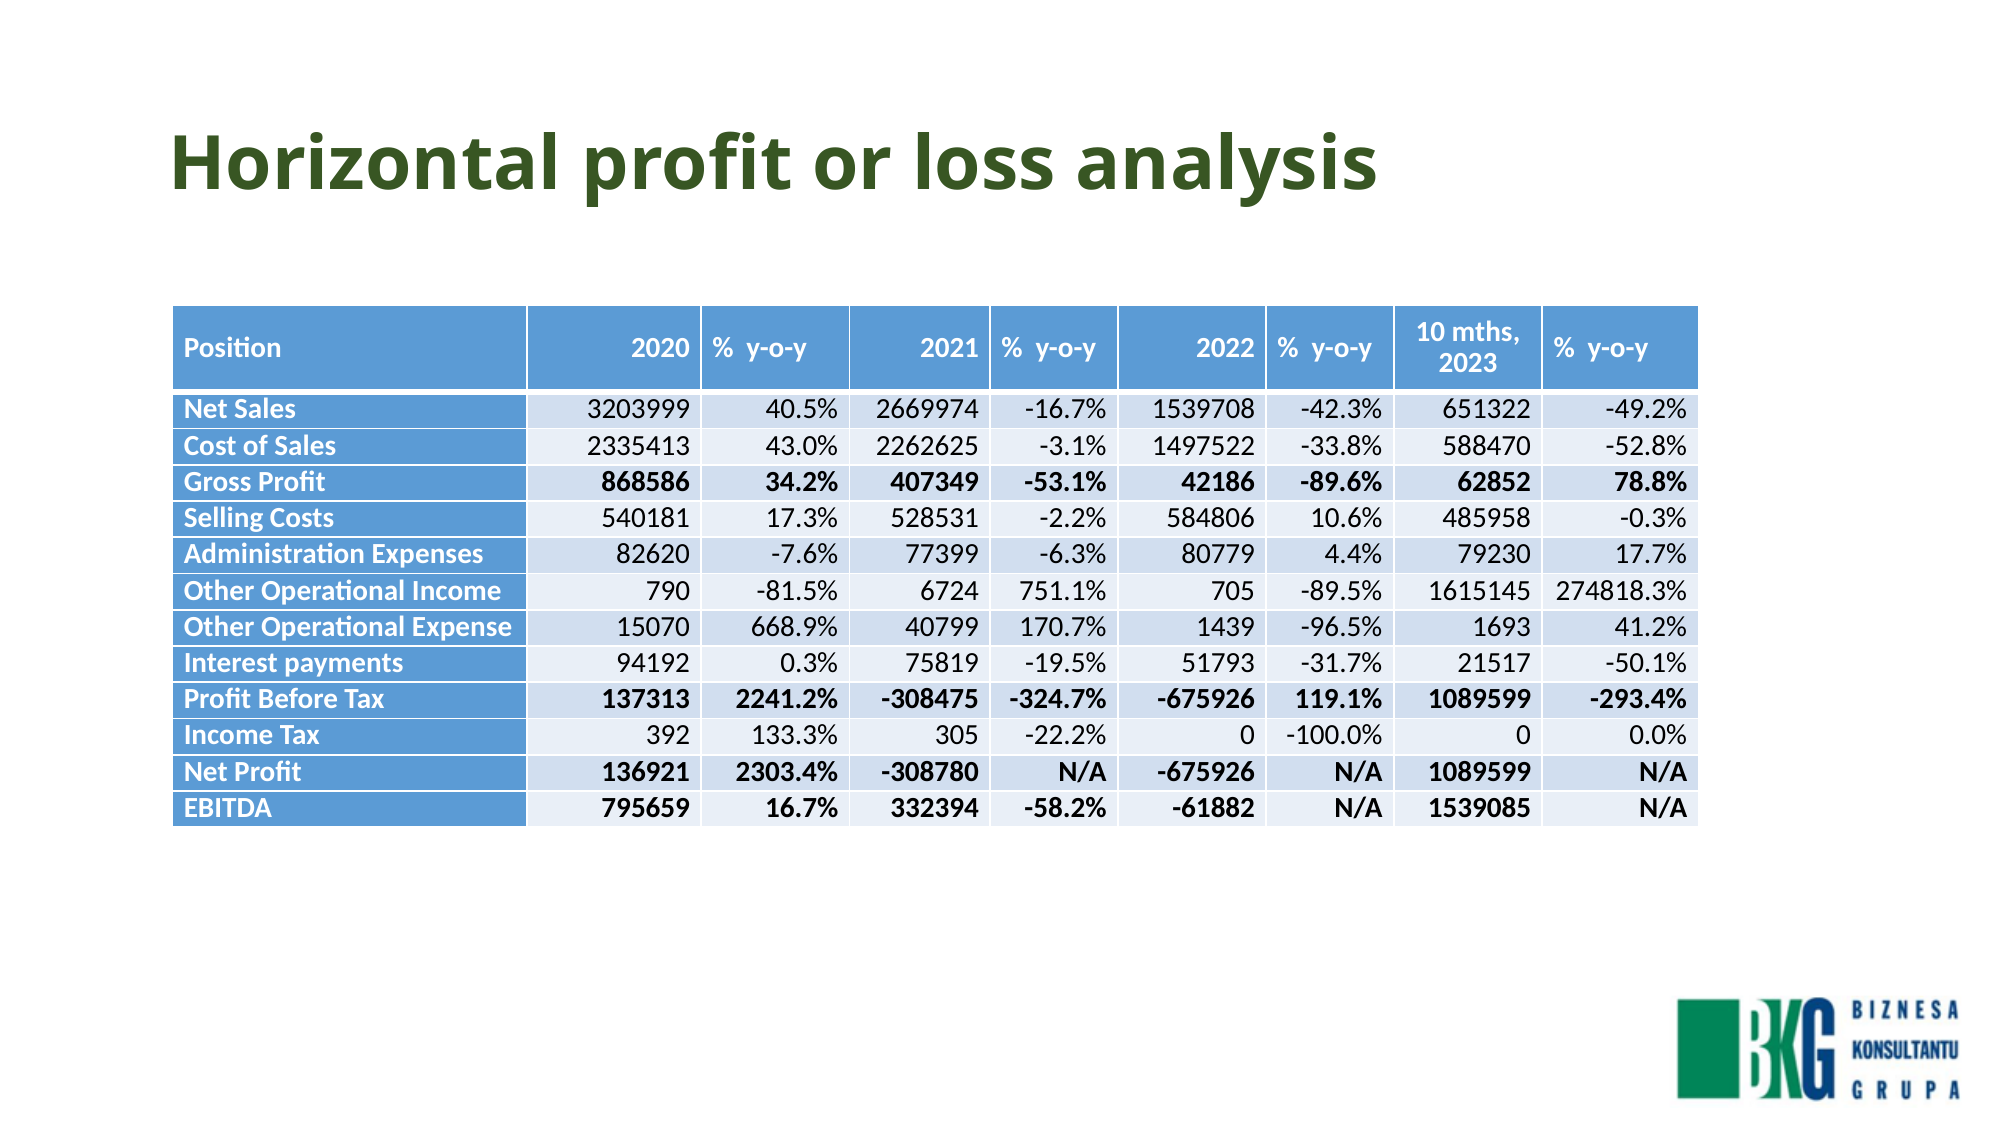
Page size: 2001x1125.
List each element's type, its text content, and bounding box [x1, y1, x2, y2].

table_cell -96.5% [1267, 611, 1393, 645]
table_cell 1089599 [1395, 756, 1541, 790]
table_cell 15070 [528, 611, 700, 645]
table_cell Interest payments [173, 647, 526, 681]
table_cell 40799 [850, 611, 989, 645]
table_cell 0 [1119, 719, 1265, 754]
table_cell 1439 [1119, 611, 1265, 645]
table_cell 41.2% [1543, 611, 1698, 645]
table_cell 119.1% [1267, 683, 1393, 718]
table_cell 6724 [850, 574, 989, 609]
table_cell -675926 [1119, 756, 1265, 790]
table_cell 392 [528, 719, 700, 754]
table_cell N/A [1267, 756, 1393, 790]
table_cell 868586 [528, 466, 700, 500]
table_cell N/A [1543, 756, 1698, 790]
table_cell 80779 [1119, 538, 1265, 573]
table_cell -81.5% [702, 574, 849, 609]
table_cell 407349 [850, 466, 989, 500]
table_cell 1615145 [1395, 574, 1541, 609]
table_cell Net Sales [173, 395, 526, 428]
table_cell Net Profit [173, 756, 526, 790]
table_cell -53.1% [991, 466, 1117, 500]
table_header % y-o-y [702, 306, 849, 389]
table_cell 651322 [1395, 395, 1541, 428]
table_cell 78.8% [1543, 466, 1698, 500]
table_cell 0 [1395, 719, 1541, 754]
table_cell -16.7% [991, 395, 1117, 428]
table_cell 0.0% [1543, 719, 1698, 754]
table_cell 2262625 [850, 429, 989, 464]
table_cell -293.4% [1543, 683, 1698, 718]
table_cell 1497522 [1119, 429, 1265, 464]
table_cell 1693 [1395, 611, 1541, 645]
table_cell -31.7% [1267, 647, 1393, 681]
table_cell 2303.4% [702, 756, 849, 790]
table_cell 77399 [850, 538, 989, 573]
table_cell 2241.2% [702, 683, 849, 718]
table_cell Selling Costs [173, 502, 526, 536]
table_cell 2335413 [528, 429, 700, 464]
table_cell N/A [1543, 792, 1698, 826]
table_cell 4.4% [1267, 538, 1393, 573]
table_cell 588470 [1395, 429, 1541, 464]
table_cell -22.2% [991, 719, 1117, 754]
table_cell 75819 [850, 647, 989, 681]
table_cell -324.7% [991, 683, 1117, 718]
table_cell 485958 [1395, 502, 1541, 536]
table_cell 79230 [1395, 538, 1541, 573]
table_header % y-o-y [1543, 306, 1698, 389]
table_cell -100.0% [1267, 719, 1393, 754]
table_cell 40.5% [702, 395, 849, 428]
table_cell -6.3% [991, 538, 1117, 573]
table_cell 705 [1119, 574, 1265, 609]
table_cell -42.3% [1267, 395, 1393, 428]
table_cell -61882 [1119, 792, 1265, 826]
table_cell EBITDA [173, 792, 526, 826]
table_cell -50.1% [1543, 647, 1698, 681]
picture [1667, 993, 1966, 1108]
table_cell 62852 [1395, 466, 1541, 500]
table_header % y-o-y [1267, 306, 1393, 389]
table_cell 3203999 [528, 395, 700, 428]
table_cell 540181 [528, 502, 700, 536]
table_cell 34.2% [702, 466, 849, 500]
table_cell 16.7% [702, 792, 849, 826]
table_cell 795659 [528, 792, 700, 826]
table_cell 51793 [1119, 647, 1265, 681]
table_cell 17.3% [702, 502, 849, 536]
table_cell -89.6% [1267, 466, 1393, 500]
table_cell 668.9% [702, 611, 849, 645]
table_cell -49.2% [1543, 395, 1698, 428]
table_cell 137313 [528, 683, 700, 718]
table_cell -33.8% [1267, 429, 1393, 464]
table_cell Cost of Sales [173, 429, 526, 464]
title Horizontal profit or loss analysis [153, 56, 1879, 275]
table_cell -89.5% [1267, 574, 1393, 609]
table_cell 1539085 [1395, 792, 1541, 826]
table_cell 42186 [1119, 466, 1265, 500]
table_cell Profit Before Tax [173, 683, 526, 718]
table_cell 2669974 [850, 395, 989, 428]
table_cell -2.2% [991, 502, 1117, 536]
table_header 10 mths, 2023 [1395, 306, 1541, 389]
table_cell 21517 [1395, 647, 1541, 681]
table_cell Other Operational Expense [173, 611, 526, 645]
table_cell -3.1% [991, 429, 1117, 464]
table_header 2022 [1119, 306, 1265, 389]
table_cell -58.2% [991, 792, 1117, 826]
table_cell -675926 [1119, 683, 1265, 718]
table_cell -308780 [850, 756, 989, 790]
table_cell 790 [528, 574, 700, 609]
table_cell -7.6% [702, 538, 849, 573]
table_cell -0.3% [1543, 502, 1698, 536]
table_cell 584806 [1119, 502, 1265, 536]
table_cell Income Tax [173, 719, 526, 754]
table_cell 10.6% [1267, 502, 1393, 536]
table_cell 332394 [850, 792, 989, 826]
table_cell 528531 [850, 502, 989, 536]
table_cell Administration Expenses [173, 538, 526, 573]
table_header 2021 [850, 306, 989, 389]
table_header 2020 [528, 306, 700, 389]
table_cell 1539708 [1119, 395, 1265, 428]
table_cell 133.3% [702, 719, 849, 754]
table_cell 94192 [528, 647, 700, 681]
table_cell N/A [991, 756, 1117, 790]
table_cell -52.8% [1543, 429, 1698, 464]
table_cell 170.7% [991, 611, 1117, 645]
table_cell 1089599 [1395, 683, 1541, 718]
table_header % y-o-y [991, 306, 1117, 389]
table_cell Gross Profit [173, 466, 526, 500]
table_cell 274818.3% [1543, 574, 1698, 609]
table_cell 82620 [528, 538, 700, 573]
table_cell -19.5% [991, 647, 1117, 681]
table_cell Other Operational Income [173, 574, 526, 609]
table_cell 0.3% [702, 647, 849, 681]
table_cell -308475 [850, 683, 989, 718]
table_header Position [173, 306, 526, 389]
table_cell N/A [1267, 792, 1393, 826]
table_cell 136921 [528, 756, 700, 790]
table_cell 751.1% [991, 574, 1117, 609]
table_cell 43.0% [702, 429, 849, 464]
table_cell 17.7% [1543, 538, 1698, 573]
table_cell 305 [850, 719, 989, 754]
